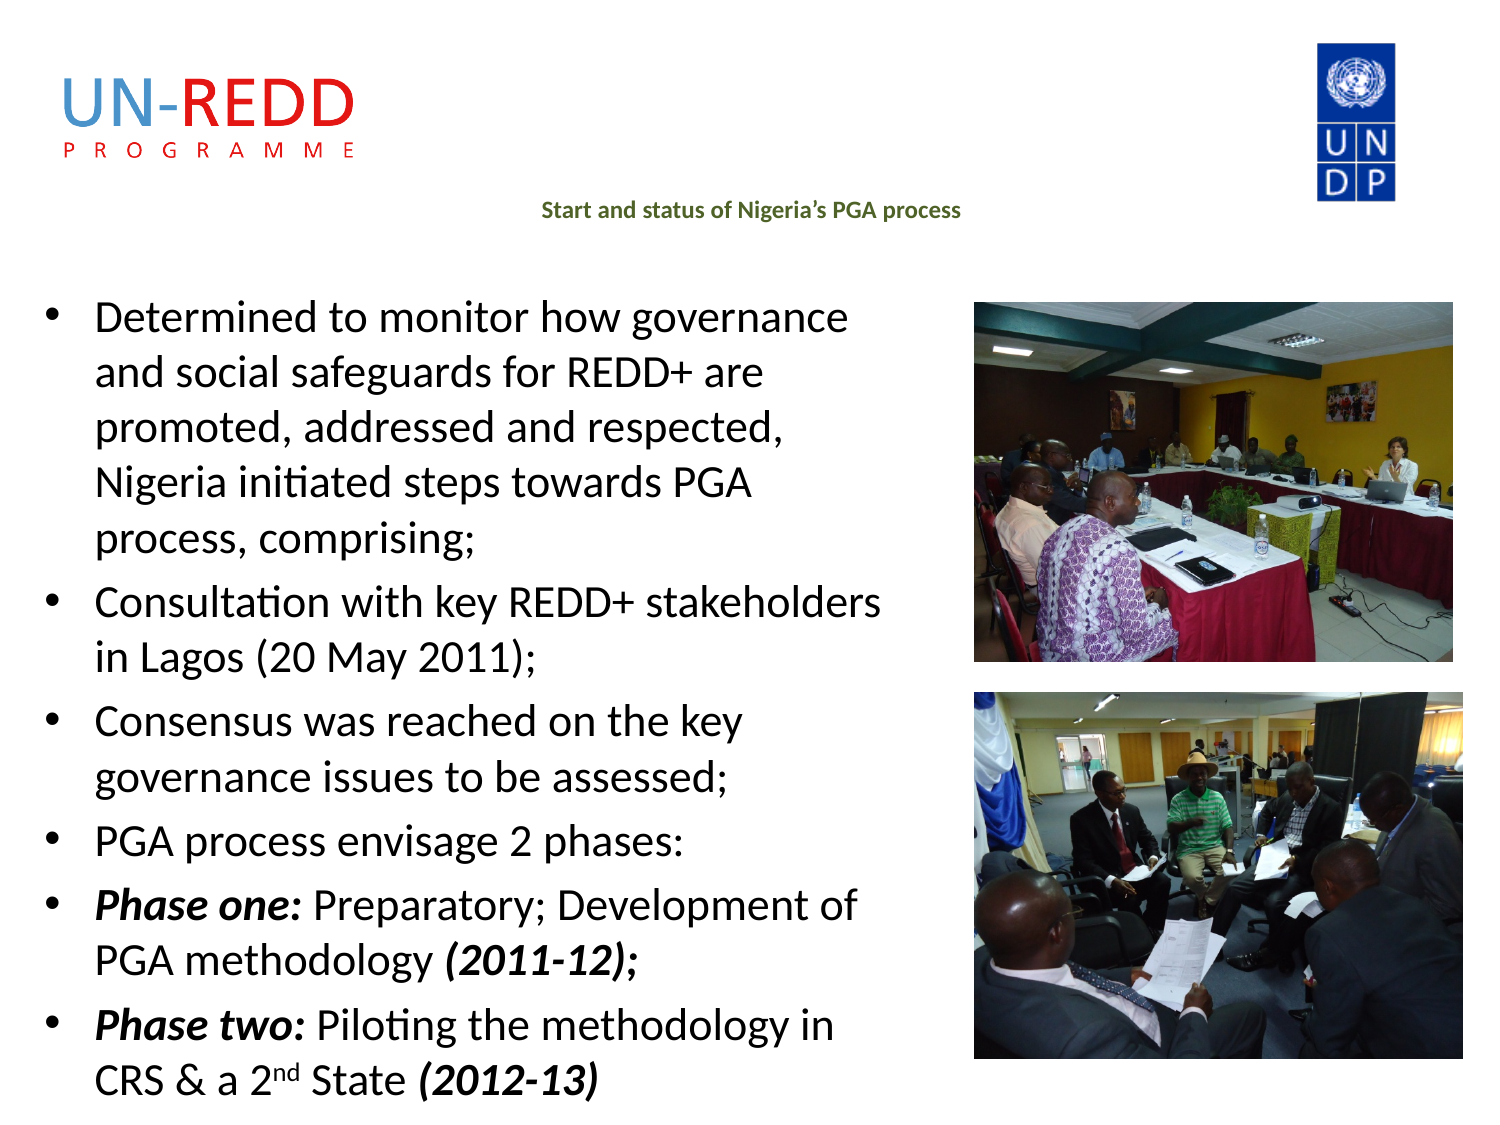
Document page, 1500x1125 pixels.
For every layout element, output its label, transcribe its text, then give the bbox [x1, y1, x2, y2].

picture [1316, 42, 1397, 203]
picture [974, 692, 1463, 1059]
title Start and status of Nigeria’s PGA process [76, 125, 1427, 266]
picture [64, 77, 353, 159]
picture [974, 302, 1453, 662]
list Determined to monitor how governance and social safeguards for REDD+ are promoted, addressed and respected, Nigeria initiated steps towards PGA process, comprising; Consultation with key REDD+ stakeholders in Lagos (20 May 2011); Consensus was reached on the key governance issues to be assessed; PGA process envisage 2 phases: Phase one: Preparatory; Development of PGA methodology (2011-12); Phase two: Piloting the methodology in CRS & a 2nd State (2012-13) [29, 278, 928, 1125]
